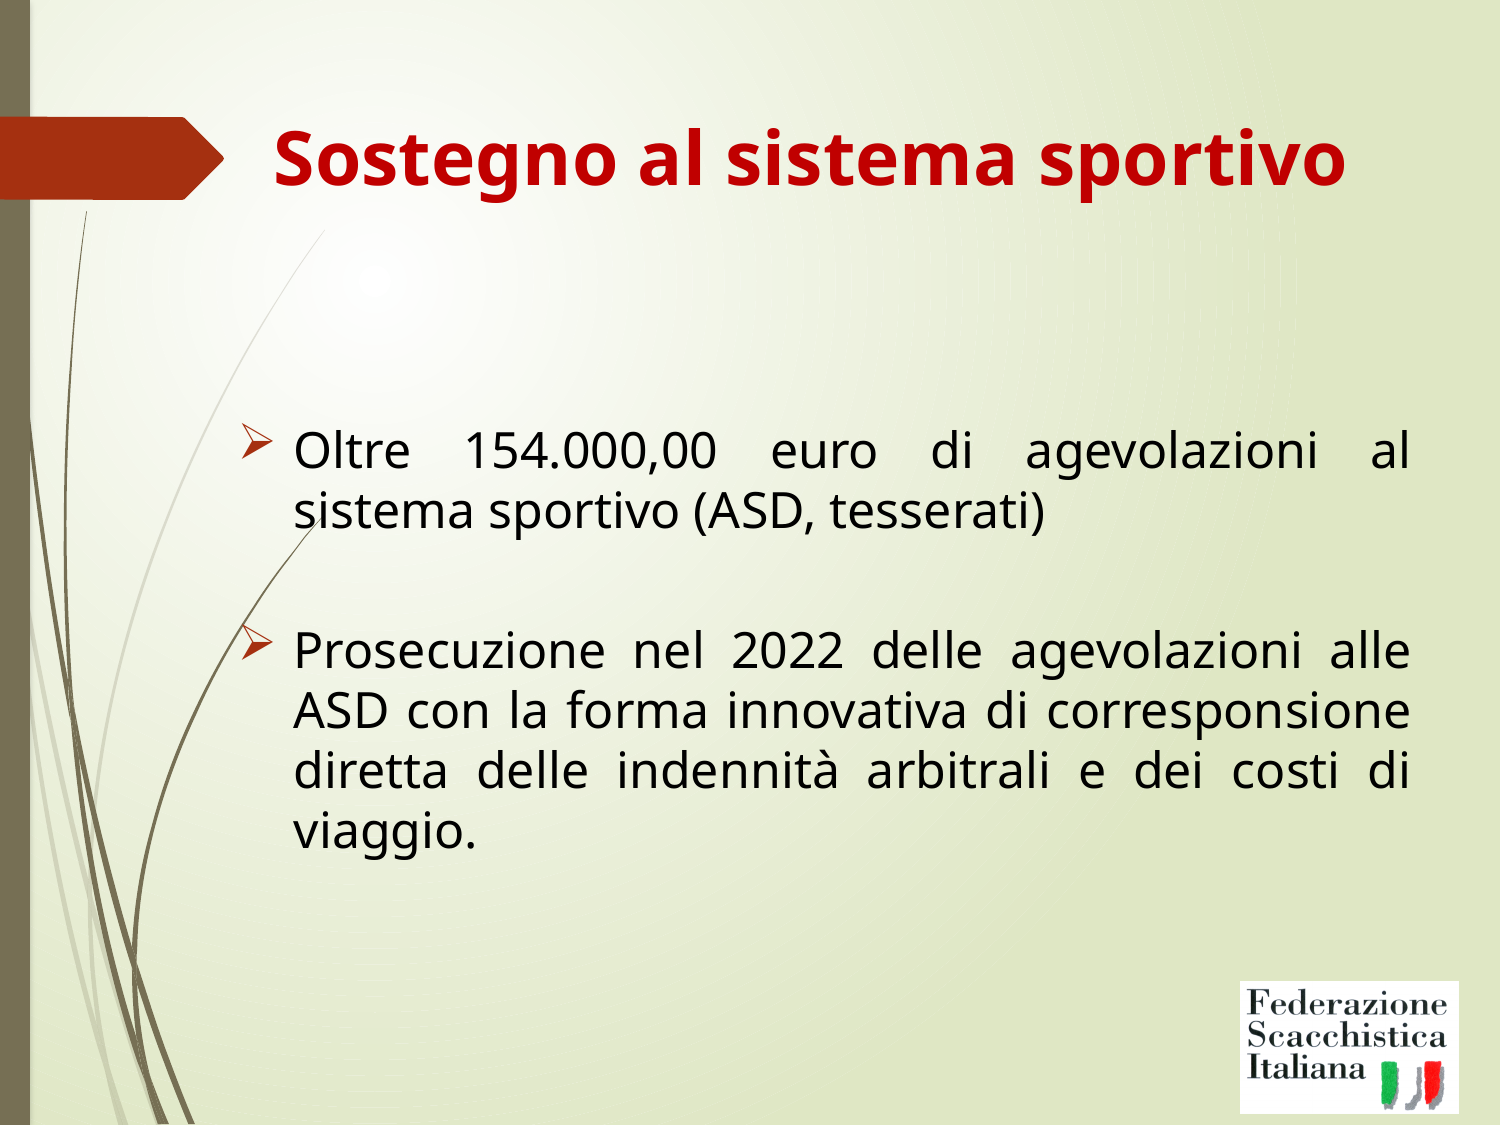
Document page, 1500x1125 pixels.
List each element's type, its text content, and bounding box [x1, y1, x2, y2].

title Sostegno al sistema sportivo [222, 102, 1400, 313]
text_box Oltre 154.000,00 euro di agevolazioni al sistema sportivo (ASD, tesserati) Prosecuzione nel 2022 delle agevolazioni alle ASD con la forma innovativa di corresponsione diretta delle indennità arbitrali e dei costi di viaggio. [222, 410, 1427, 901]
picture [1240, 981, 1460, 1114]
